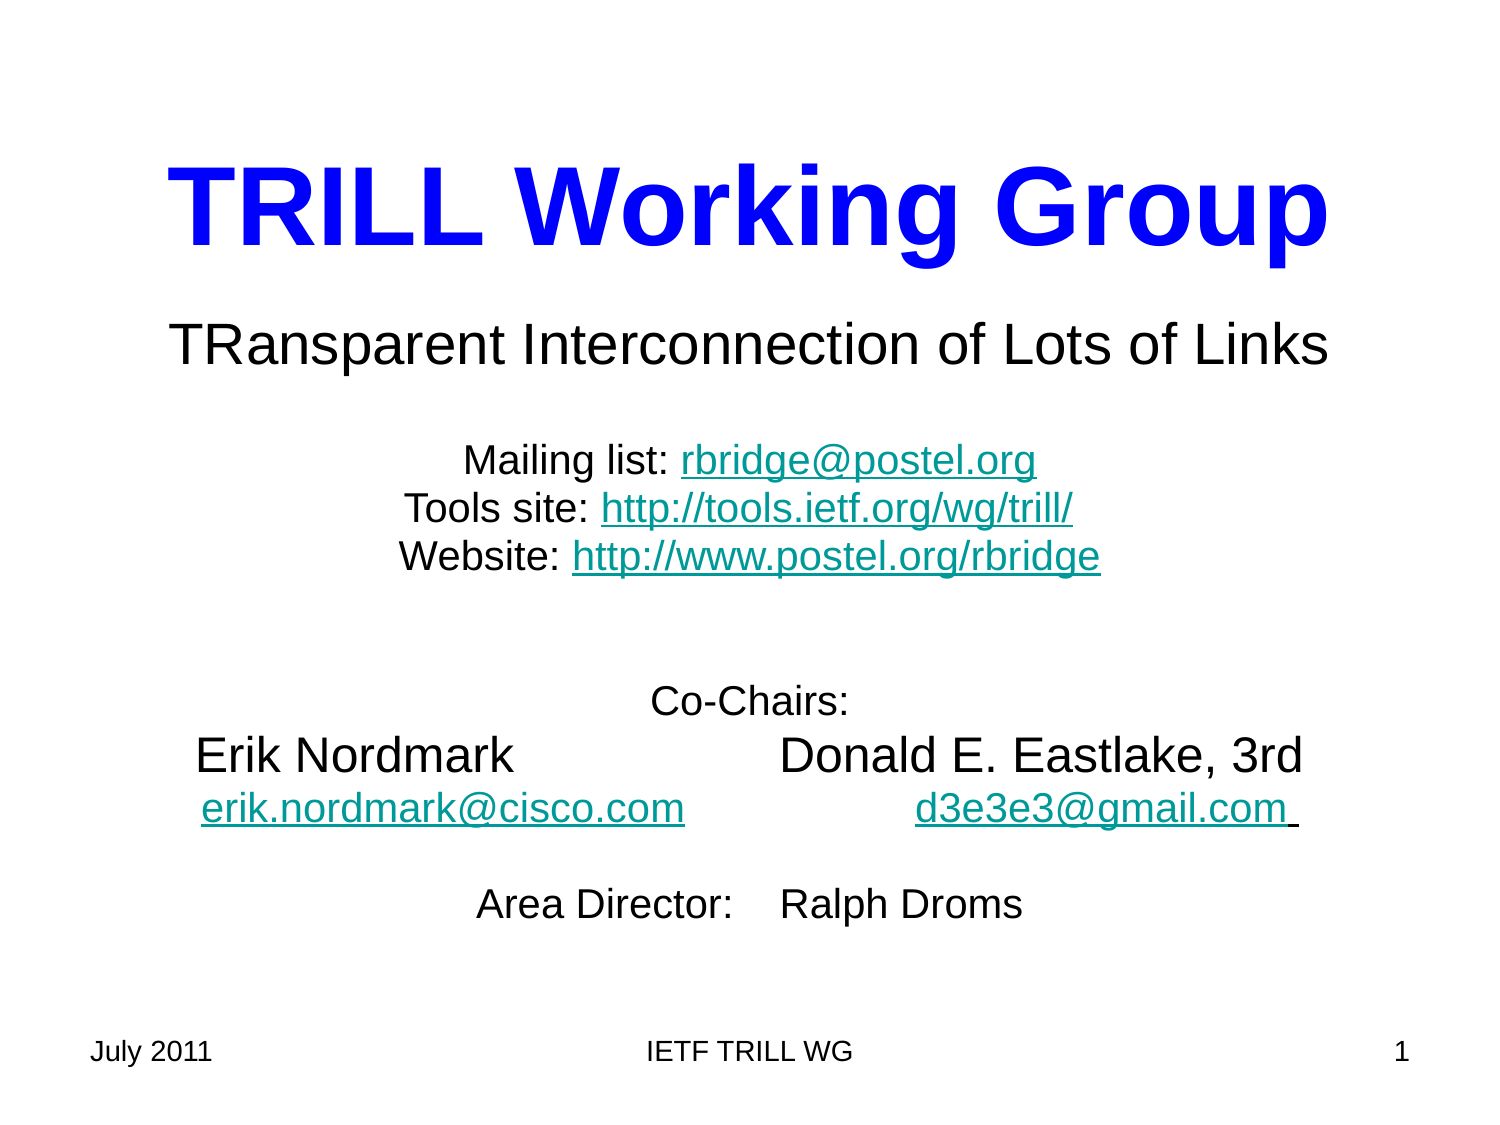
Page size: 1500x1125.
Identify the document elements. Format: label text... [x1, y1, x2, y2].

title TRILL Working Group [112, 112, 1388, 288]
footer IETF TRILL WG [512, 1024, 988, 1103]
subtitle TRansparent Interconnection of Lots of Links Mailing list: rbridge@postel.org Tools site: http://tools.ietf.org/wg/trill/ Website: http://www.postel.org/rbridge Co-Chairs: Erik Nordmark Donald E. Eastlake, 3rd erik.nordmark@cisco.com d3e3e3@gmail.com Area Director: Ralph Droms [99, 312, 1400, 975]
slide_number 1 [1074, 1024, 1426, 1103]
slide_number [74, 1024, 426, 1103]
